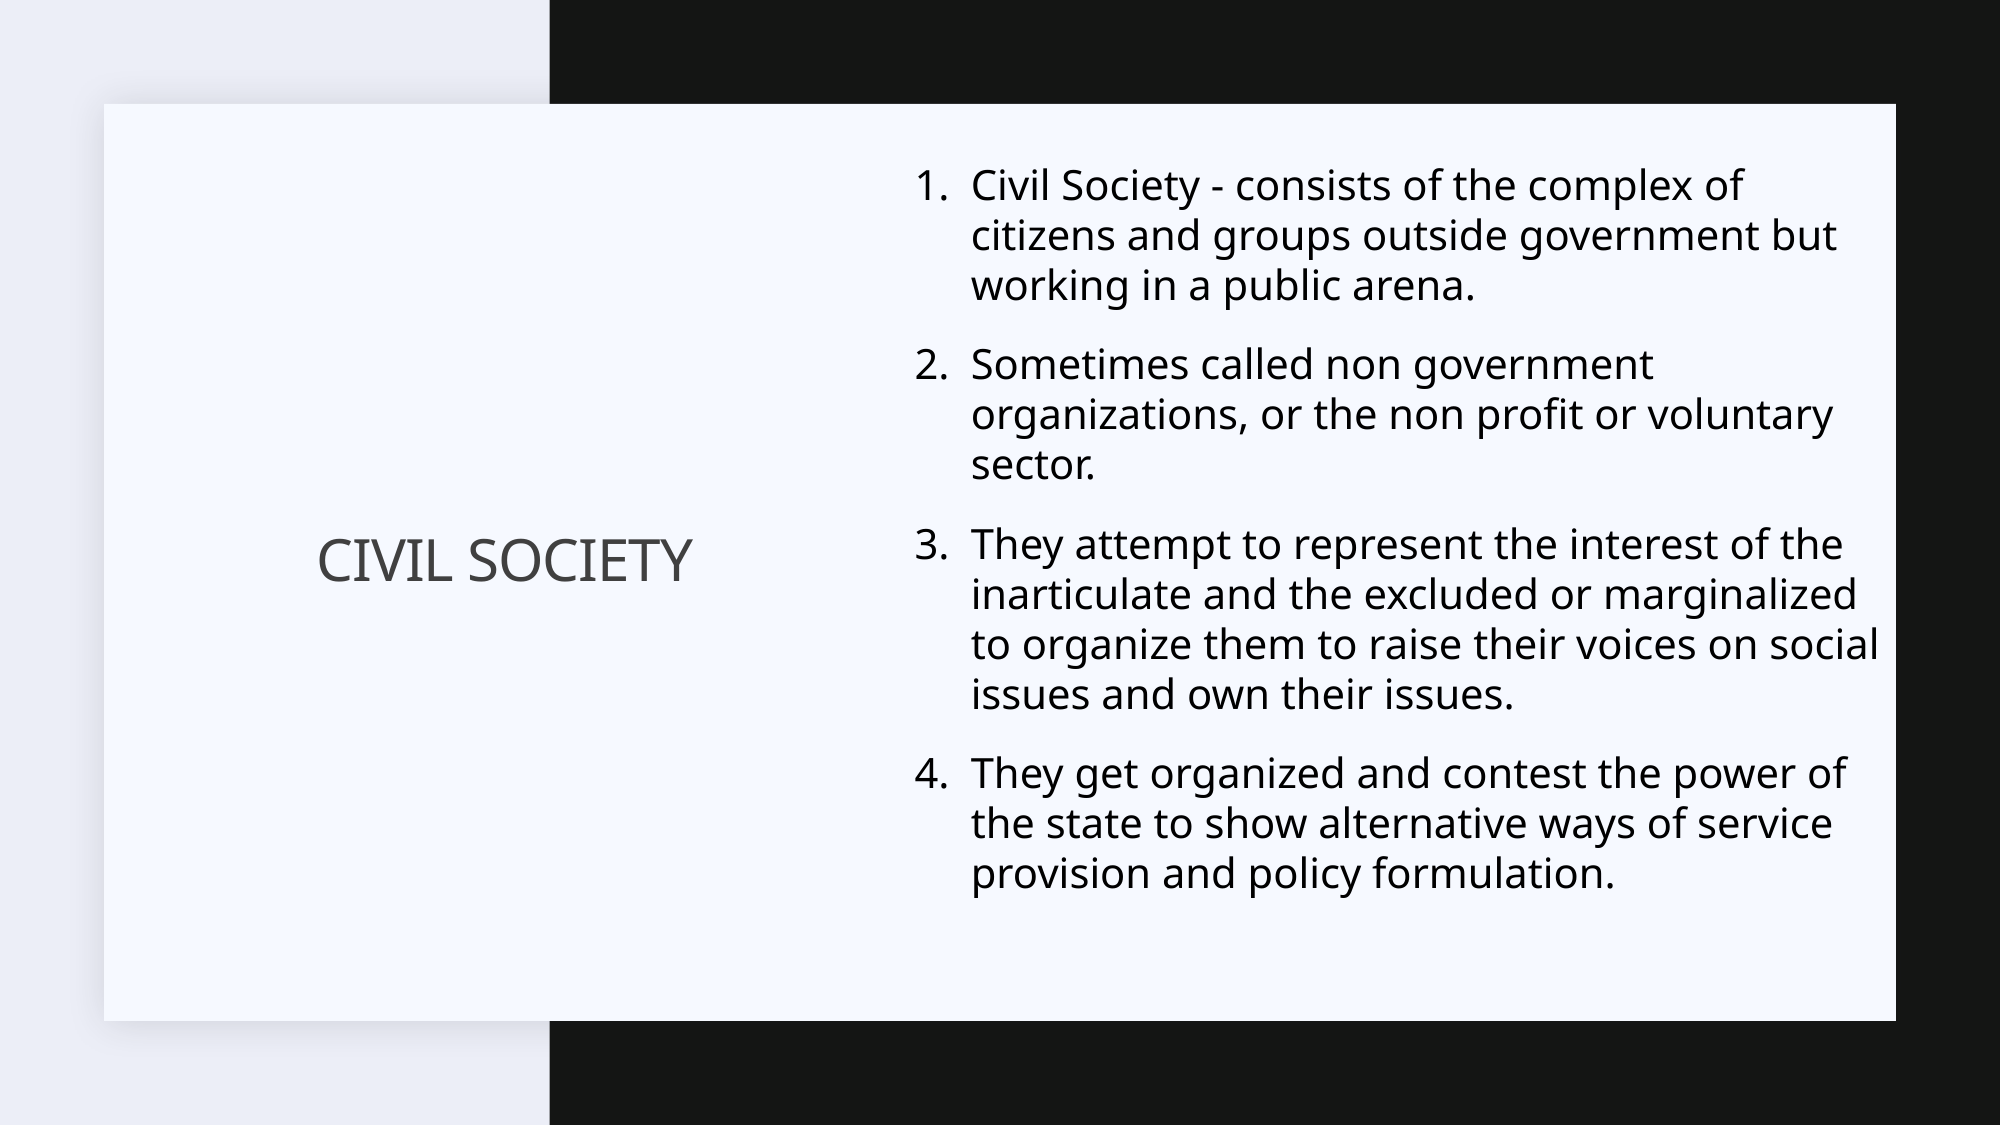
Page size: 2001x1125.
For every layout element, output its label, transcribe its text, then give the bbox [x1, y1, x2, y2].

list Civil Society - consists of the complex of citizens and groups outside government but working in a public arena. Sometimes called non government organizations, or the non profit or voluntary sector. They attempt to represent the interest of the inarticulate and the excluded or marginalized to organize them to raise their voices on social issues and own their issues. They get organized and contest the power of the state to show alternative ways of service provision and policy formulation. [914, 103, 1896, 1021]
title Civil society [104, 514, 906, 611]
